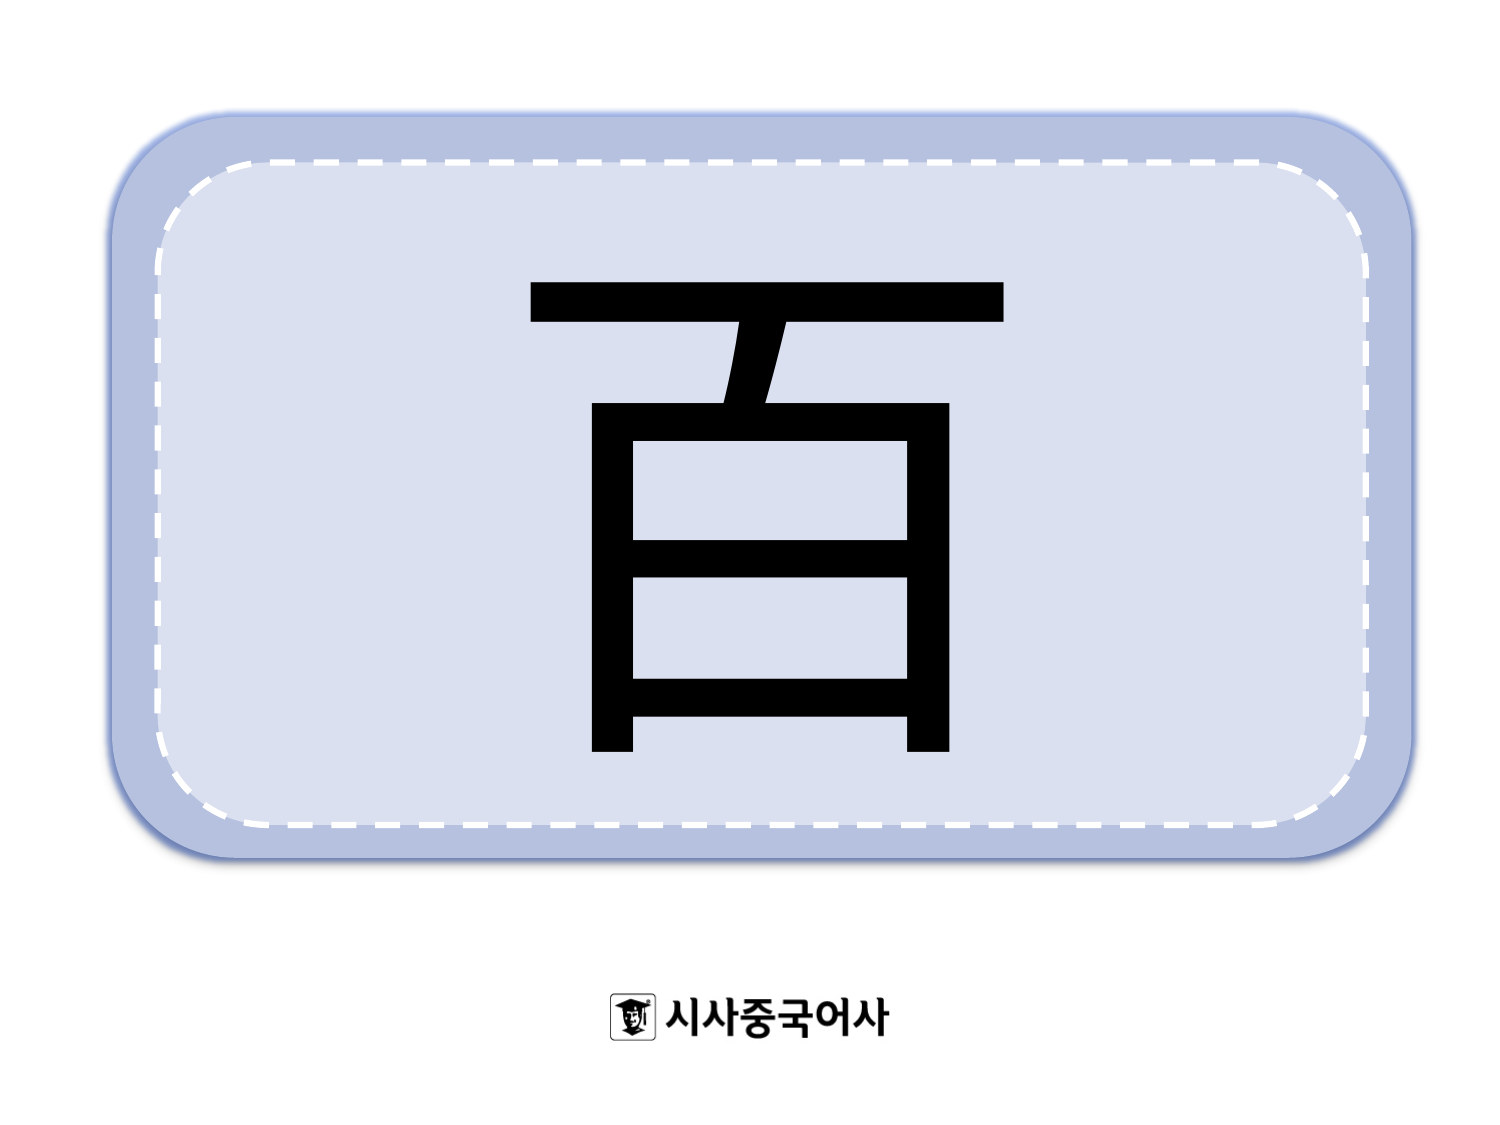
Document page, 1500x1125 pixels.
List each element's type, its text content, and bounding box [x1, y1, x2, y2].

picture [602, 987, 898, 1047]
text_box 百 [162, 160, 1371, 824]
